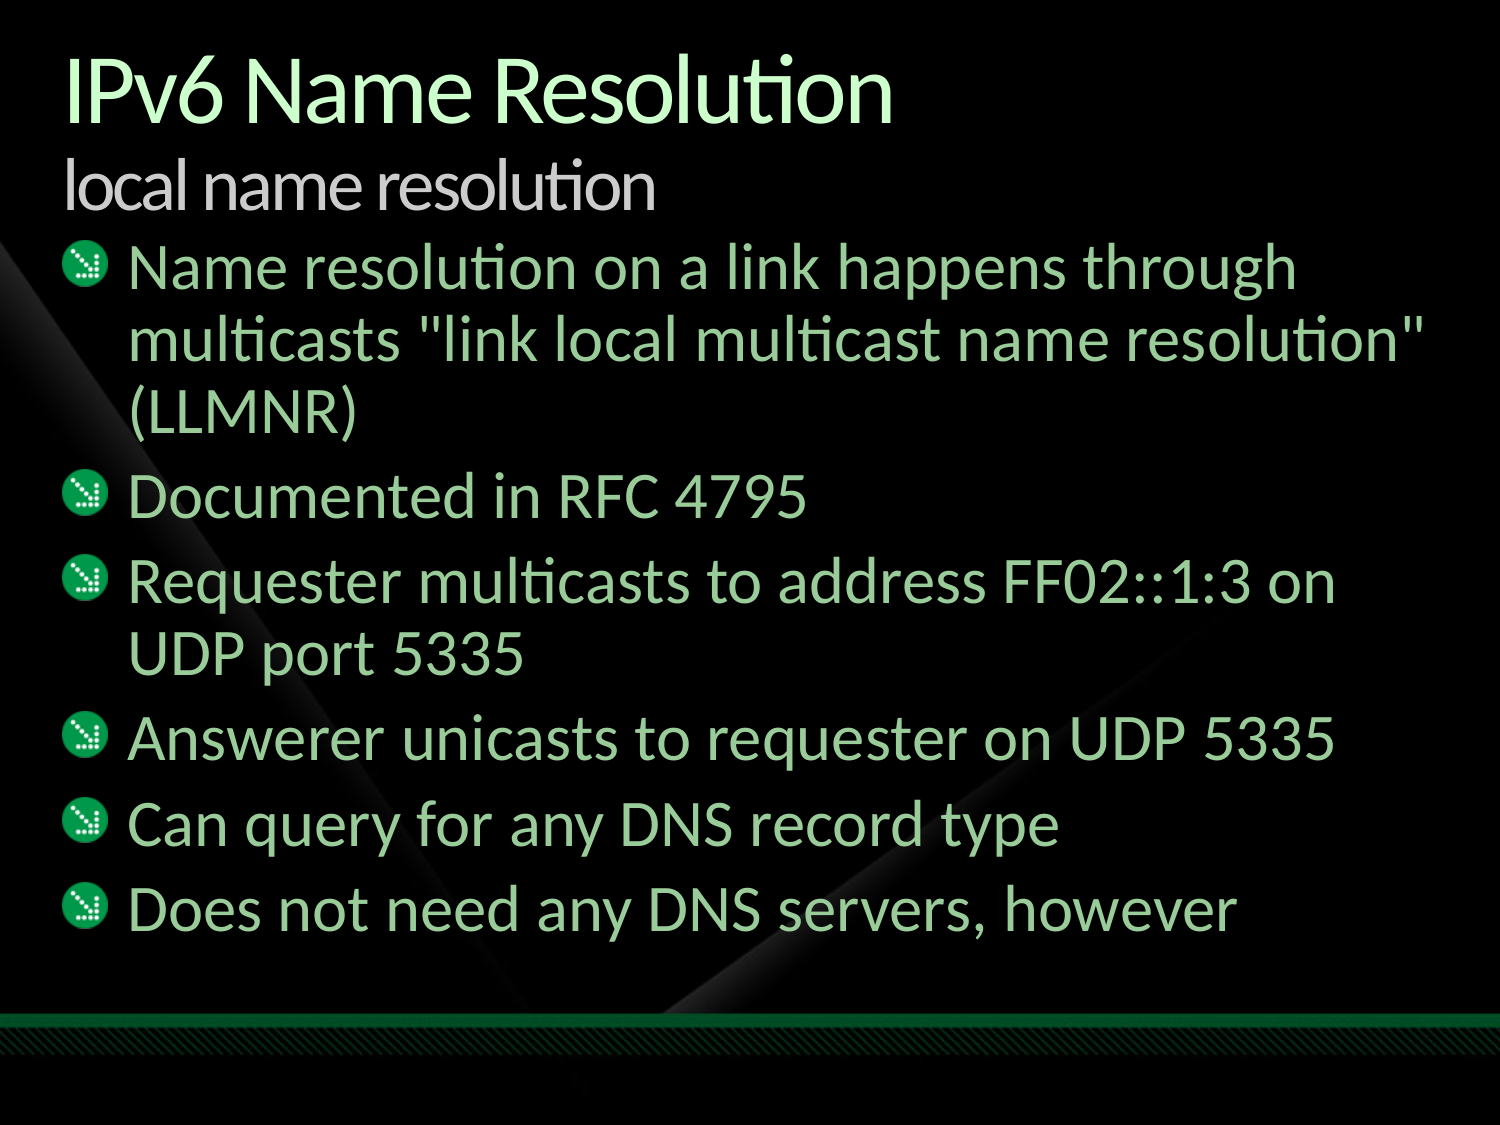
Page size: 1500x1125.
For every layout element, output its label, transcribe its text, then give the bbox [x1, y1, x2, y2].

picture [0, 0, 1500, 1125]
list Name resolution on a link happens through multicasts "link local multicast name resolution" (LLMNR) Documented in RFC 4795 Requester multicasts to address FF02::1:3 on UDP port 5335 Answerer unicasts to requester on UDP 5335 Can query for any DNS record type Does not need any DNS servers, however [62, 231, 1438, 980]
title IPv6 Name Resolution local name resolution [62, 37, 1438, 147]
